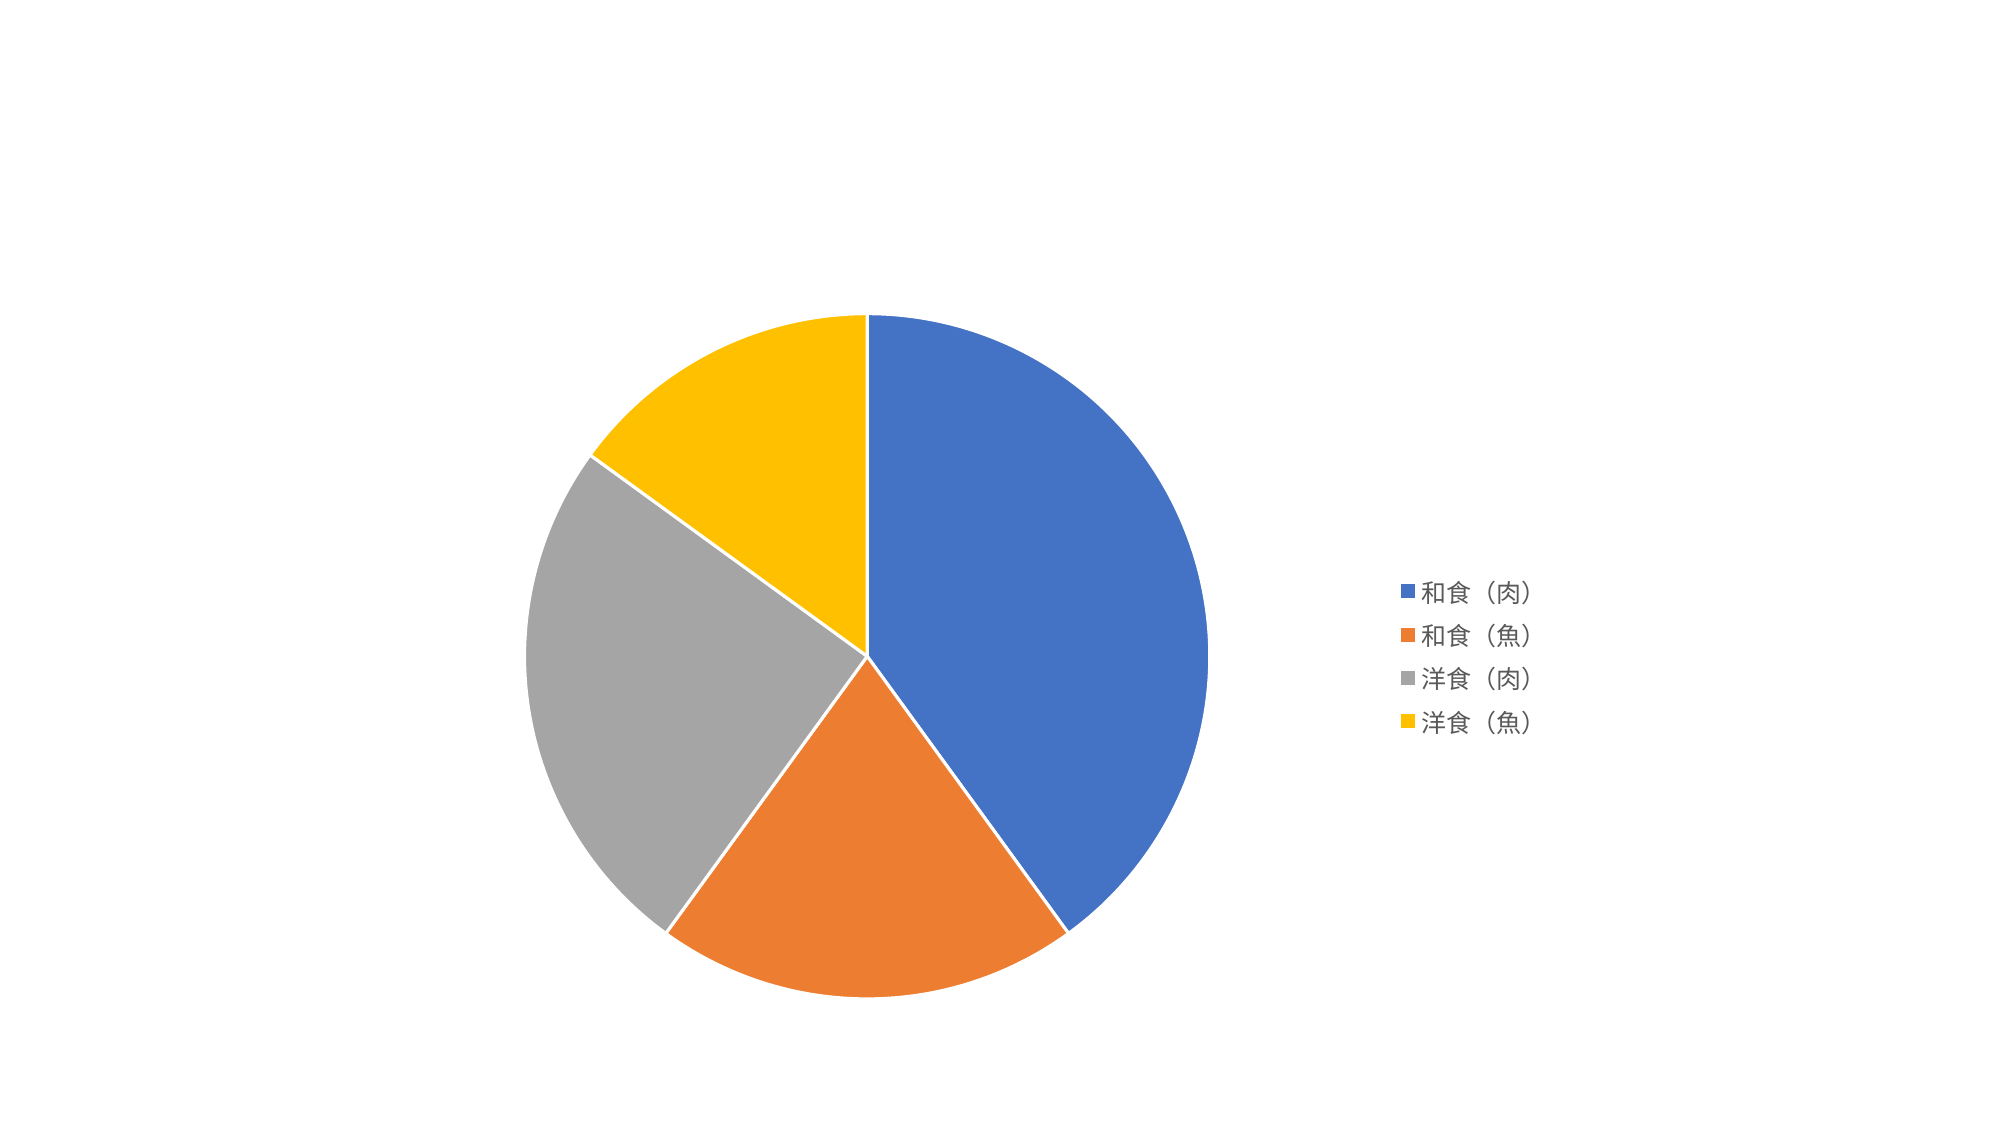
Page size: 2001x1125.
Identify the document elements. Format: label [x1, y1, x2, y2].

chart [342, 299, 1568, 1014]
